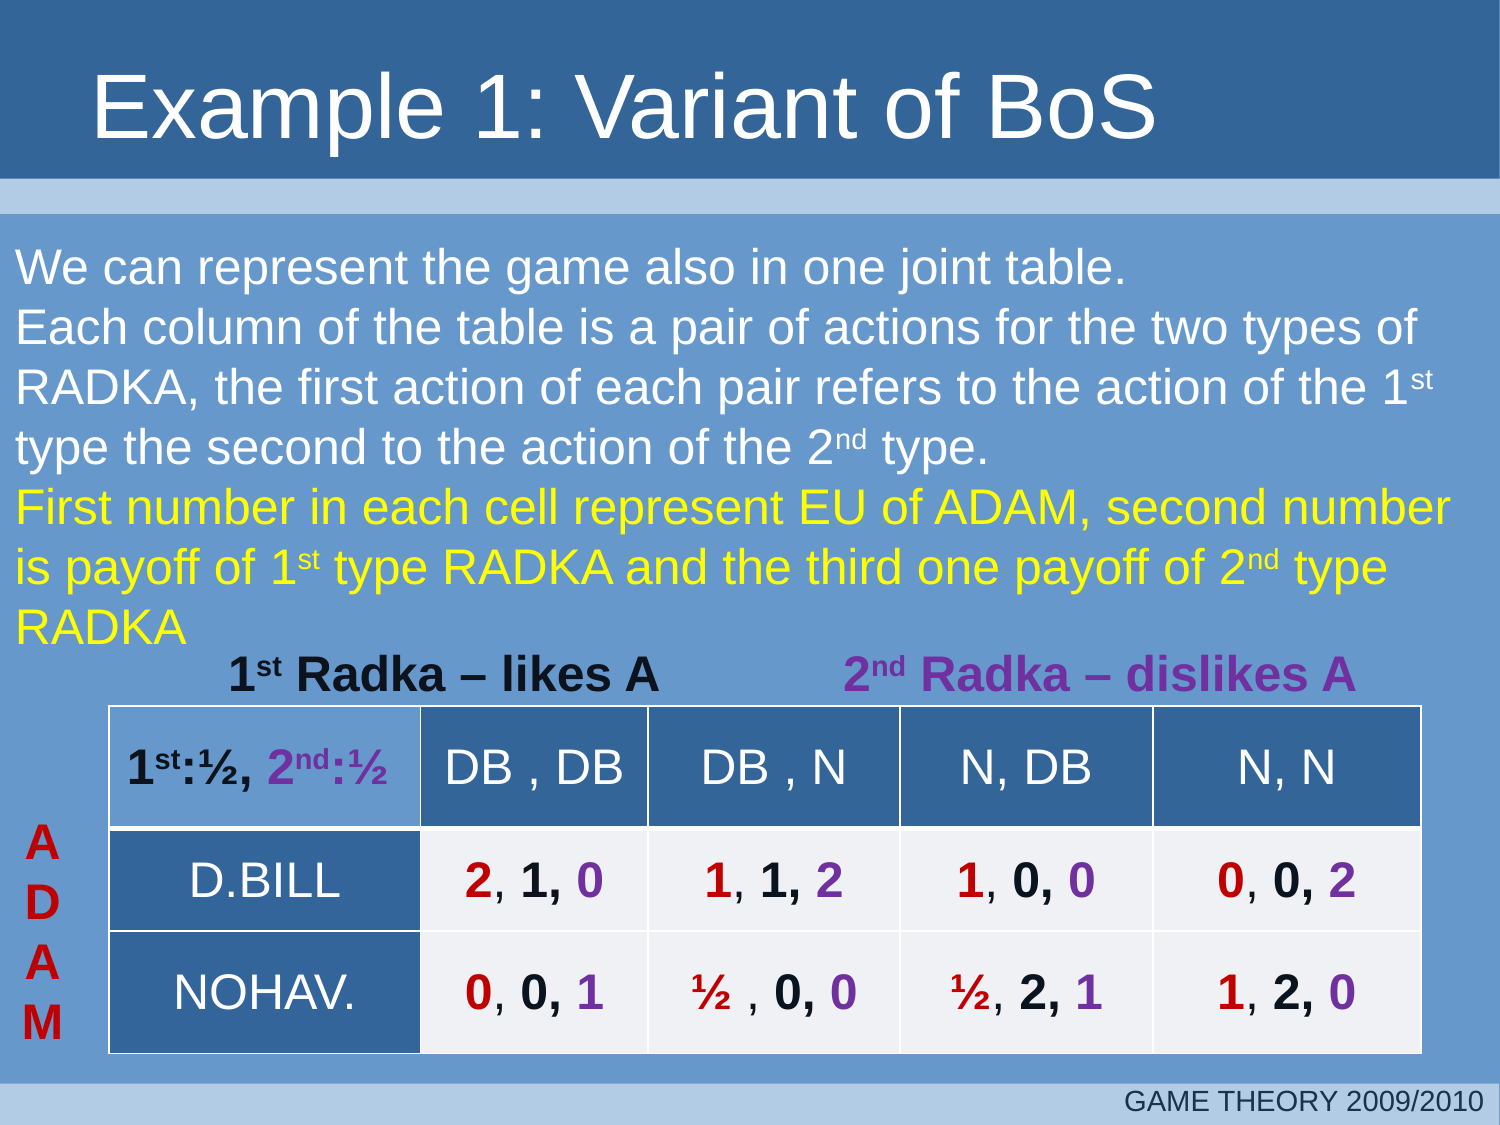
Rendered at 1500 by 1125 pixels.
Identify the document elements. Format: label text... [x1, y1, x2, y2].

table_cell D.BILL [110, 831, 420, 930]
table_header DB , N [649, 707, 899, 826]
table_header N, N [1154, 707, 1420, 826]
table_cell 0, 0, 1 [421, 932, 647, 1053]
table_cell ½ , 0, 0 [649, 932, 899, 1053]
text_box ADAM [0, 802, 86, 1057]
table_cell 0, 0, 2 [1154, 831, 1420, 930]
table_cell 1, 2, 0 [1154, 932, 1420, 1053]
table_cell 1, 0, 0 [901, 831, 1152, 930]
table_cell 2, 1, 0 [421, 831, 647, 930]
table_header N, DB [901, 707, 1152, 826]
text_box 1st Radka – likes A [192, 662, 696, 710]
text_box 2nd Radka – dislikes A [809, 662, 1391, 705]
table_cell NOHAV. [110, 932, 420, 1053]
table_header DB , DB [421, 710, 647, 826]
table_cell ½, 2, 1 [901, 932, 1152, 1053]
table_header 1st:½, 2nd:½ [110, 707, 420, 826]
table_cell 1, 1, 2 [649, 831, 899, 930]
title Example 1: Variant of BoS [74, 42, 1436, 162]
text_box We can represent the game also in one joint table. Each column of the table is a pair of actions for the two types of RADKA, the first action of each pair refers to the action of the 1st type the second to the action of the 2nd type. First number in each cell represent EU of ADAM, second number is payoff of 1st type RADKA and the third one payoff of 2nd type RADKA [0, 227, 1500, 662]
text_box GAME THEORY 2009/2010 [1109, 1075, 1500, 1125]
